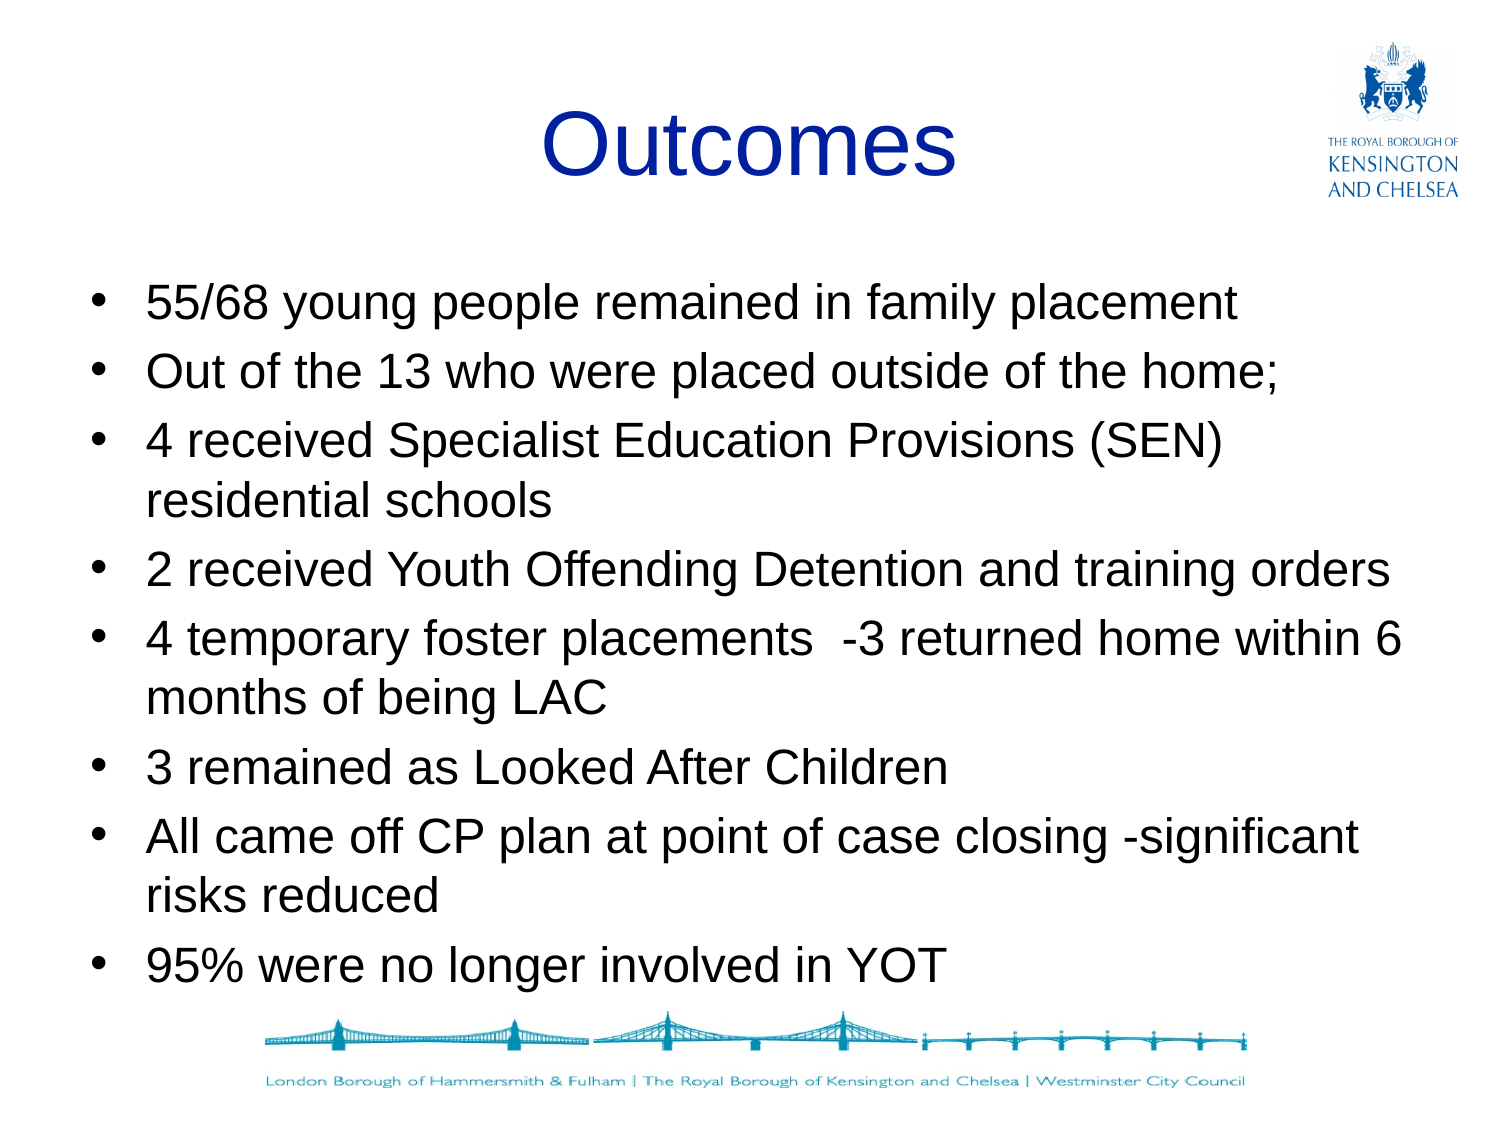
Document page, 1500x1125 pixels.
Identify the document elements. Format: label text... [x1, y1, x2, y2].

picture [1328, 42, 1458, 197]
title Outcomes [75, 45, 1425, 233]
picture [265, 1011, 1247, 1089]
list 55/68 young people remained in family placement Out of the 13 who were placed outside of the home; 4 received Specialist Education Provisions (SEN) residential schools 2 received Youth Offending Detention and training orders 4 temporary foster placements -3 returned home within 6 months of being LAC 3 remained as Looked After Children All came off CP plan at point of case closing -significant risks reduced 95% were no longer involved in YOT [75, 262, 1425, 1005]
